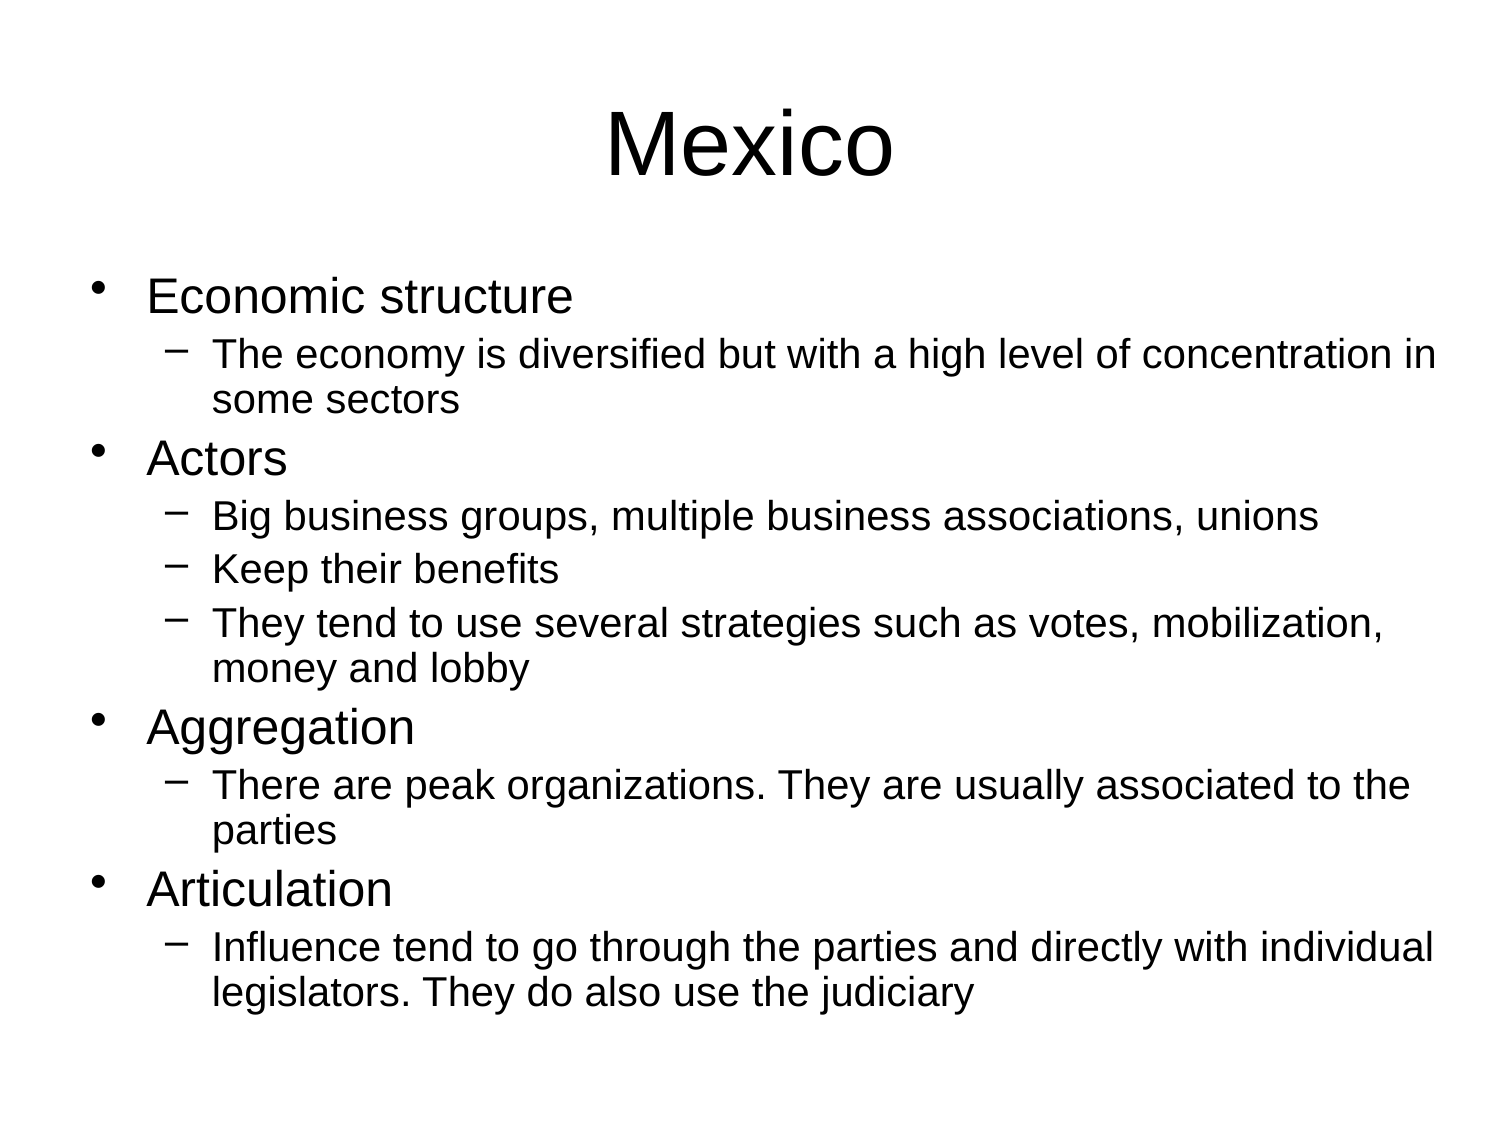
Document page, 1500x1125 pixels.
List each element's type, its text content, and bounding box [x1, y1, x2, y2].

list Economic structure The economy is diversified but with a high level of concentration in some sectors Actors Big business groups, multiple business associations, unions Keep their benefits They tend to use several strategies such as votes, mobilization, money and lobby Aggregation There are peak organizations. They are usually associated to the parties Articulation Influence tend to go through the parties and directly with individual legislators. They do also use the judiciary [74, 262, 1460, 1071]
title Mexico [74, 44, 1426, 233]
